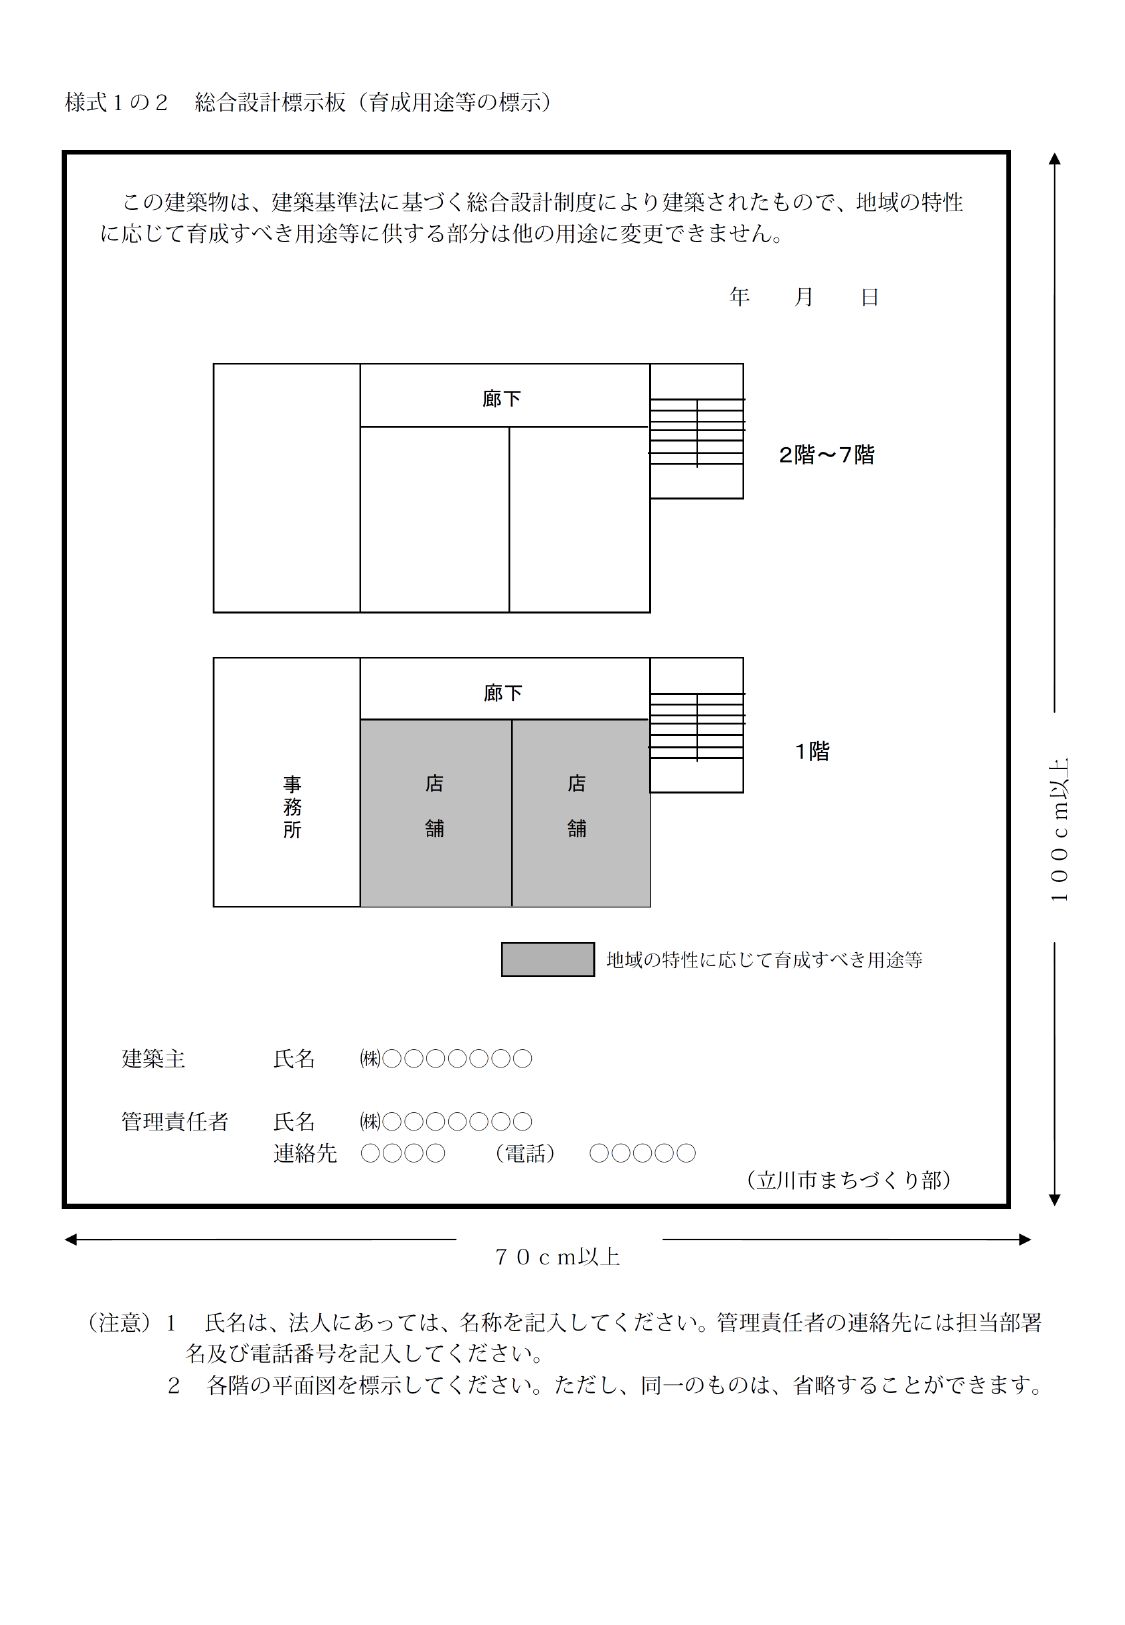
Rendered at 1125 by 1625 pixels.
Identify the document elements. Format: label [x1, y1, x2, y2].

picture [52, 84, 1099, 1403]
